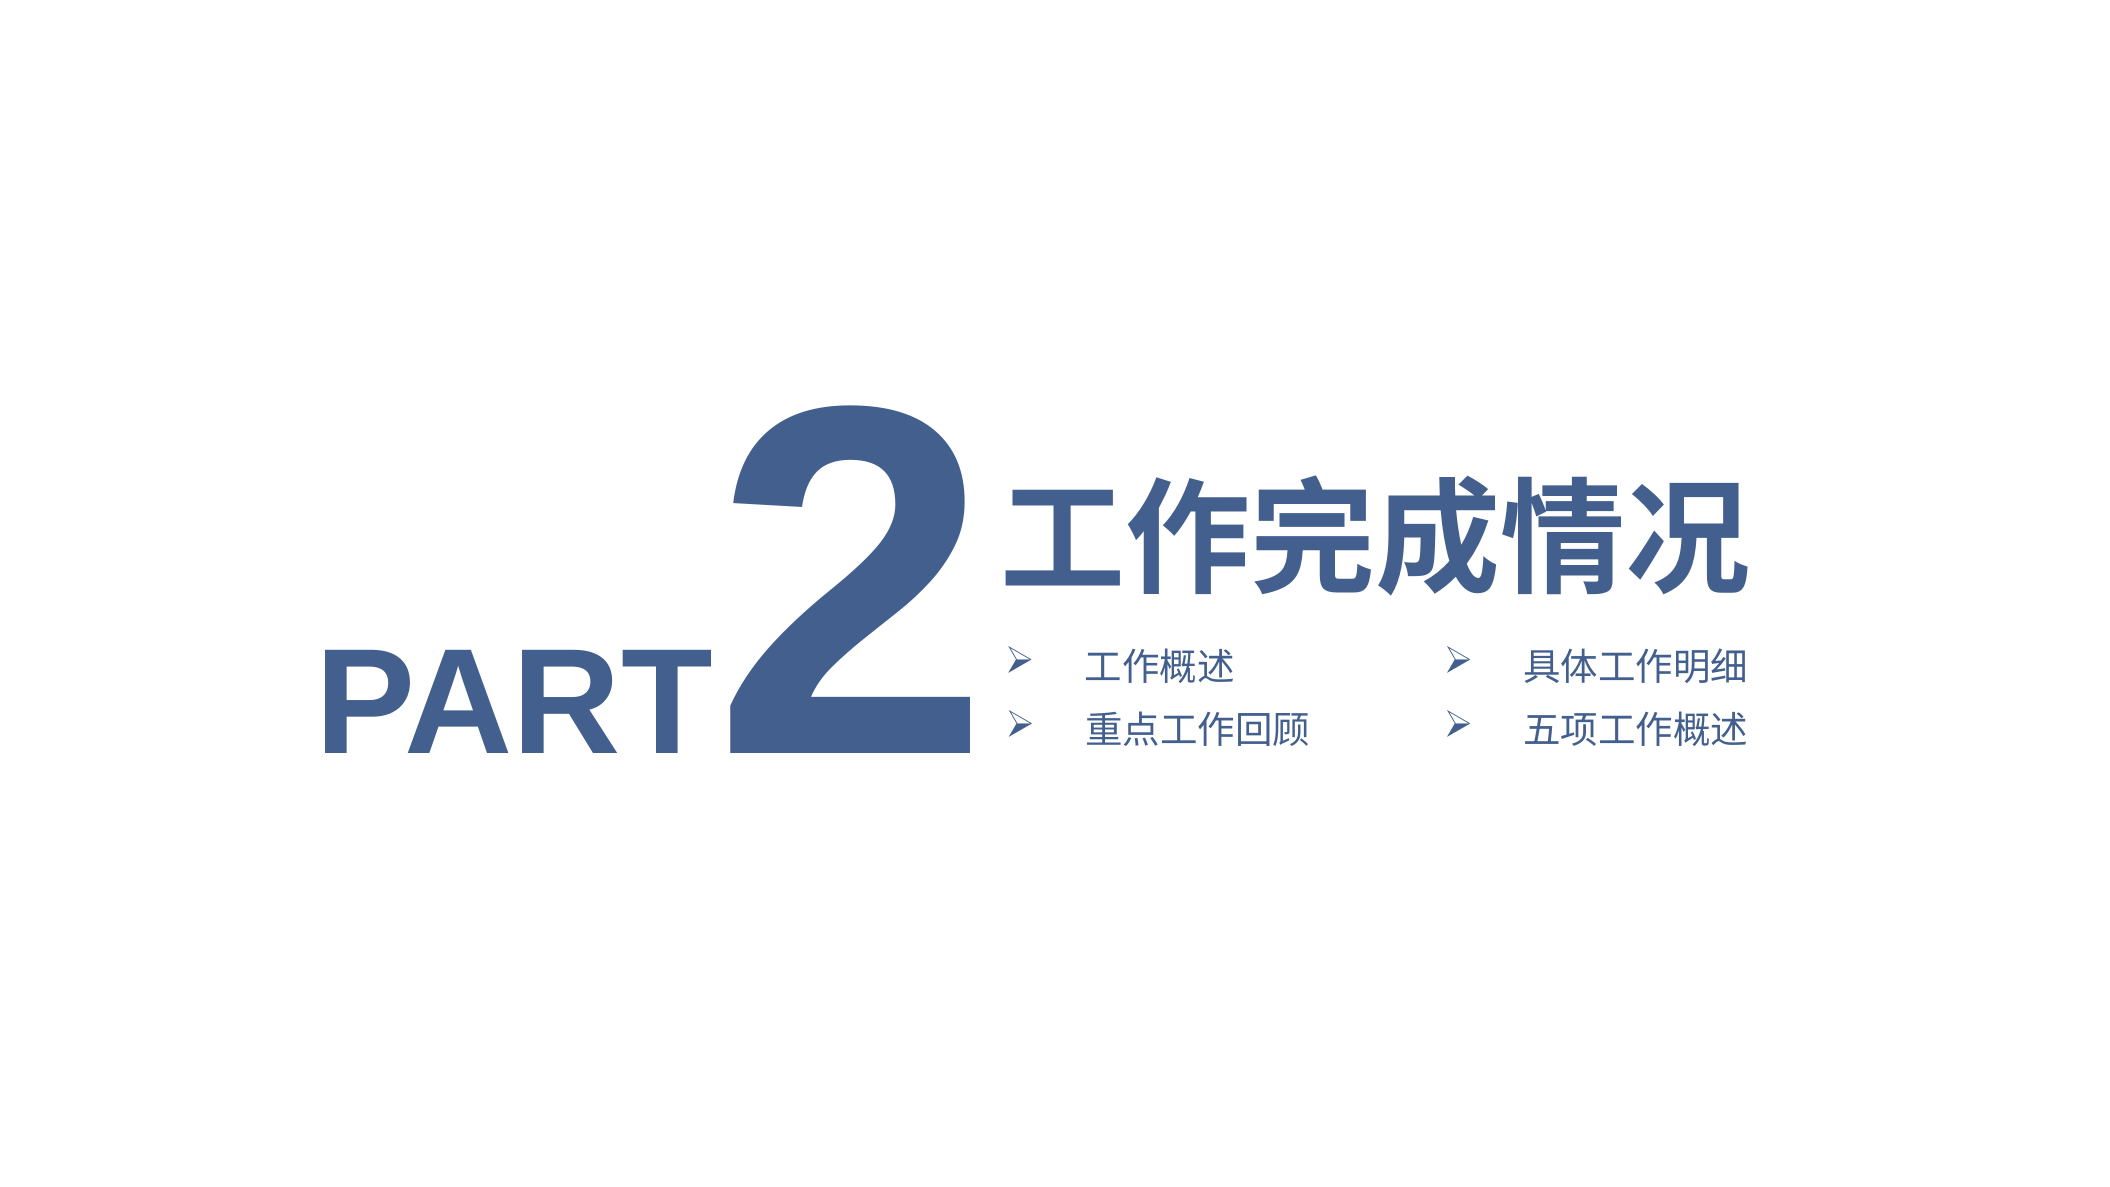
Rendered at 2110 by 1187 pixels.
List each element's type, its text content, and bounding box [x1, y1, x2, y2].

text_box 重点工作回顾 [990, 698, 1326, 759]
text_box PART2 [301, 248, 1005, 861]
text_box 工作概述 [990, 635, 1250, 695]
text_box 五项工作概述 [1428, 698, 1764, 759]
text_box 具体工作明细 [1428, 635, 1764, 695]
text_box 工作完成情况 [985, 451, 1799, 617]
